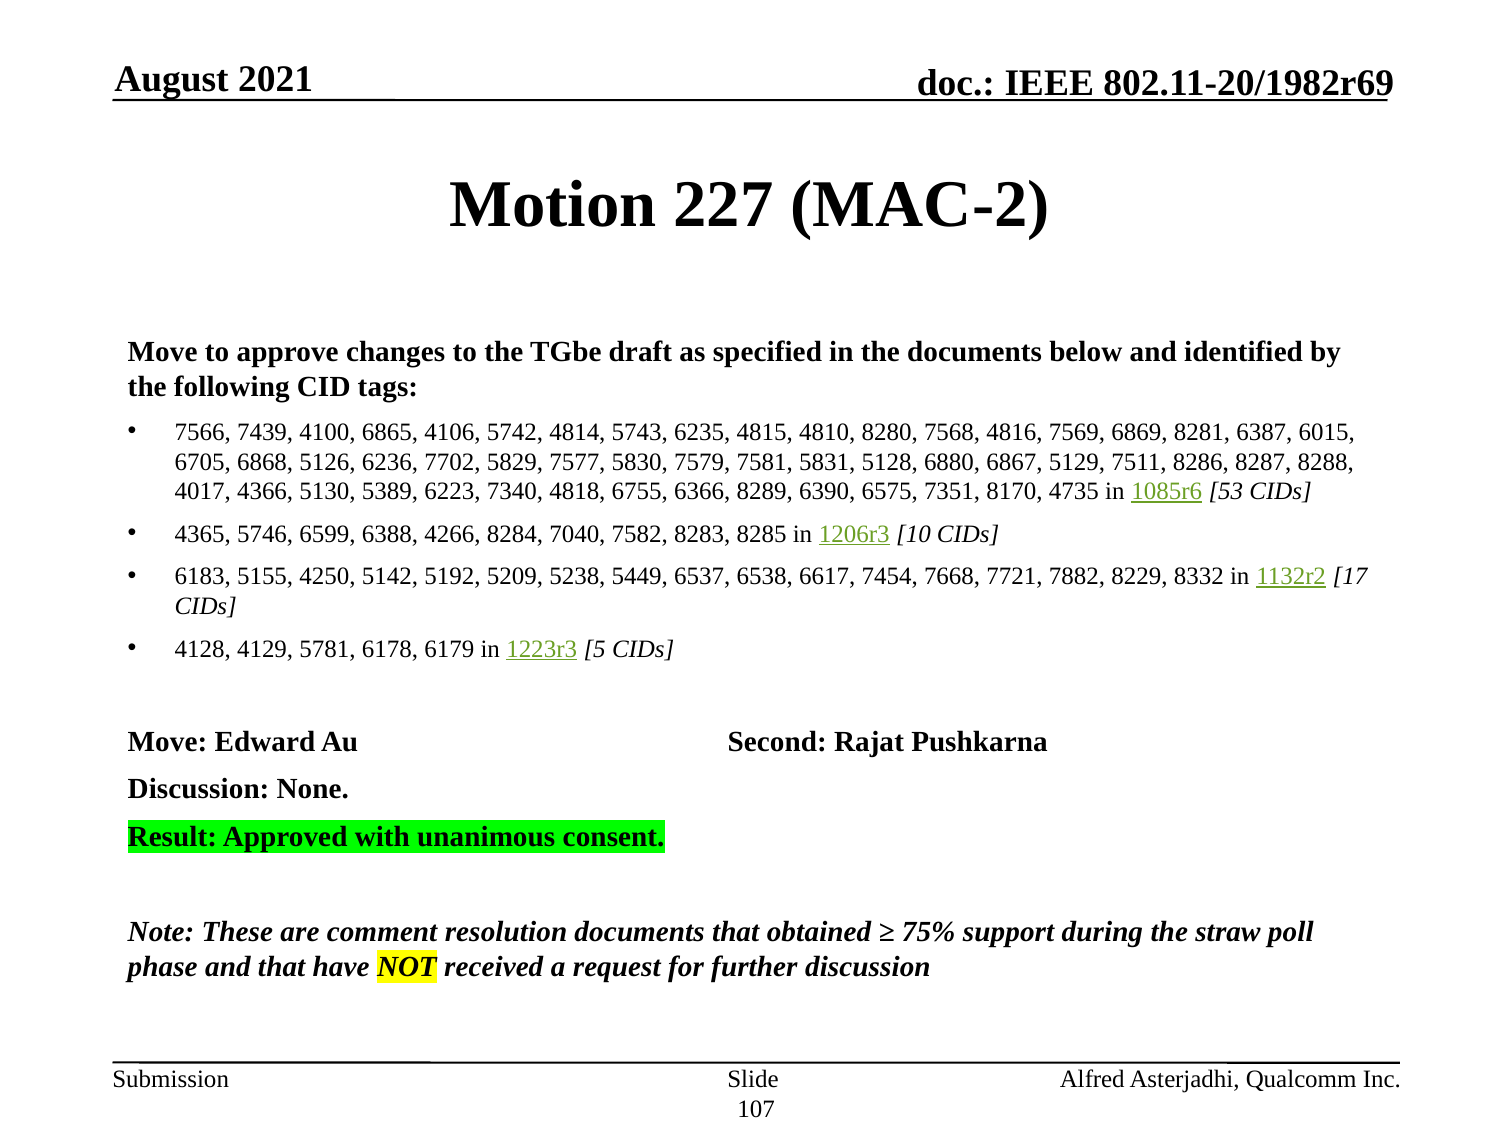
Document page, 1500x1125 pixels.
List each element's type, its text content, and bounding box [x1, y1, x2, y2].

list Move to approve changes to the TGbe draft as specified in the documents below and identified by the following CID tags: 7566, 7439, 4100, 6865, 4106, 5742, 4814, 5743, 6235, 4815, 4810, 8280, 7568, 4816, 7569, 6869, 8281, 6387, 6015, 6705, 6868, 5126, 6236, 7702, 5829, 7577, 5830, 7579, 7581, 5831, 5128, 6880, 6867, 5129, 7511, 8286, 8287, 8288, 4017, 4366, 5130, 5389, 6223, 7340, 4818, 6755, 6366, 8289, 6390, 6575, 7351, 8170, 4735 in 1085r6 [53 CIDs] 4365, 5746, 6599, 6388, 4266, 8284, 7040, 7582, 8283, 8285 in 1206r3 [10 CIDs] 6183, 5155, 4250, 5142, 5192, 5209, 5238, 5449, 6537, 6538, 6617, 7454, 7668, 7721, 7882, 8229, 8332 in 1132r2 [17 CIDs] 4128, 4129, 5781, 6178, 6179 in 1223r3 [5 CIDs] Move: Edward Au Second: Rajat Pushkarna Discussion: None. Result: Approved with unanimous consent. Note: These are comment resolution documents that obtained ≥ 75% support during the straw poll phase and that have NOT received a request for further discussion [112, 324, 1388, 1063]
slide_number Slide 107 [712, 1061, 800, 1123]
footer Alfred Asterjadhi, Qualcomm Inc. [878, 1061, 1402, 1093]
title Motion 227 (MAC-2) [112, 112, 1388, 288]
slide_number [114, 54, 423, 100]
